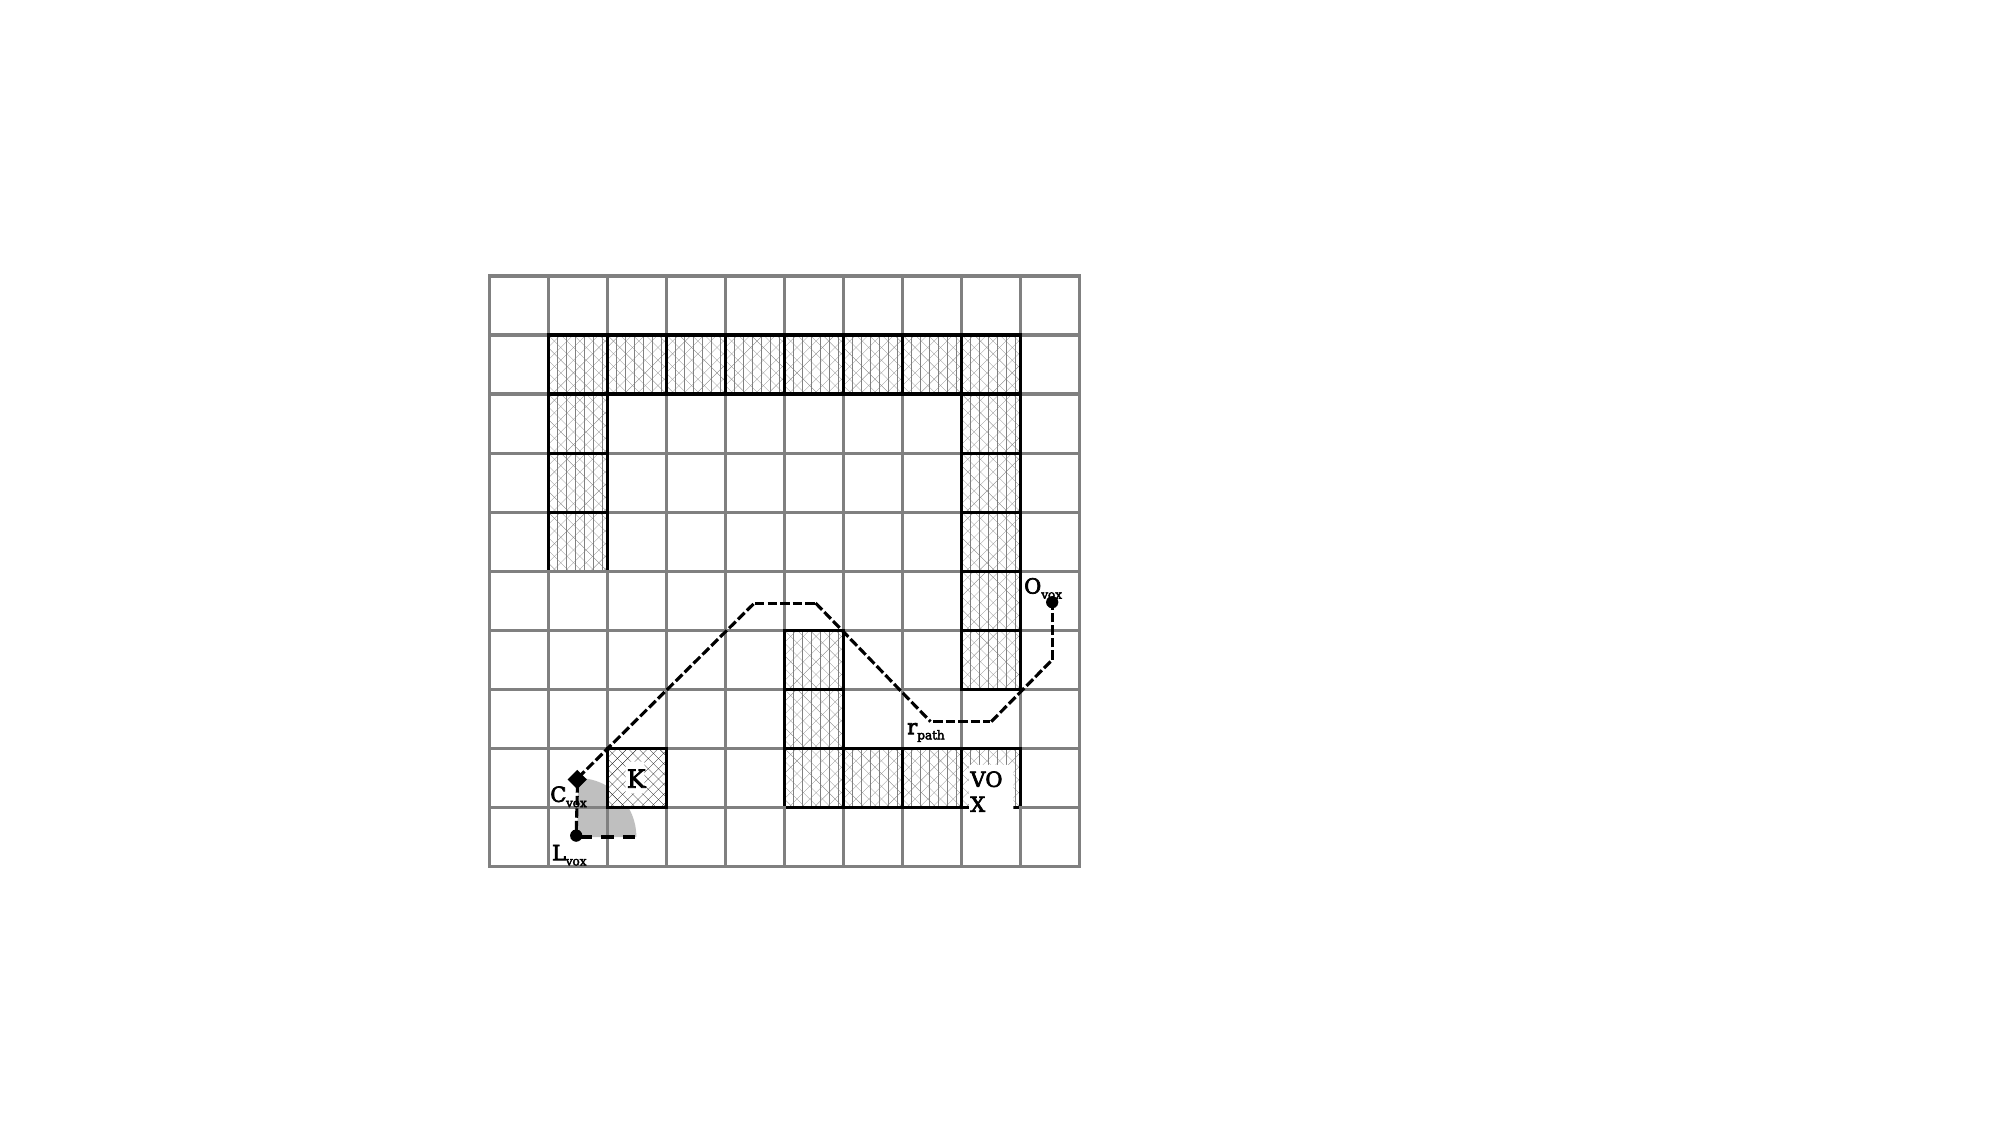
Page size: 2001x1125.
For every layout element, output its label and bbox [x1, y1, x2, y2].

text_box [488, 275, 1081, 897]
